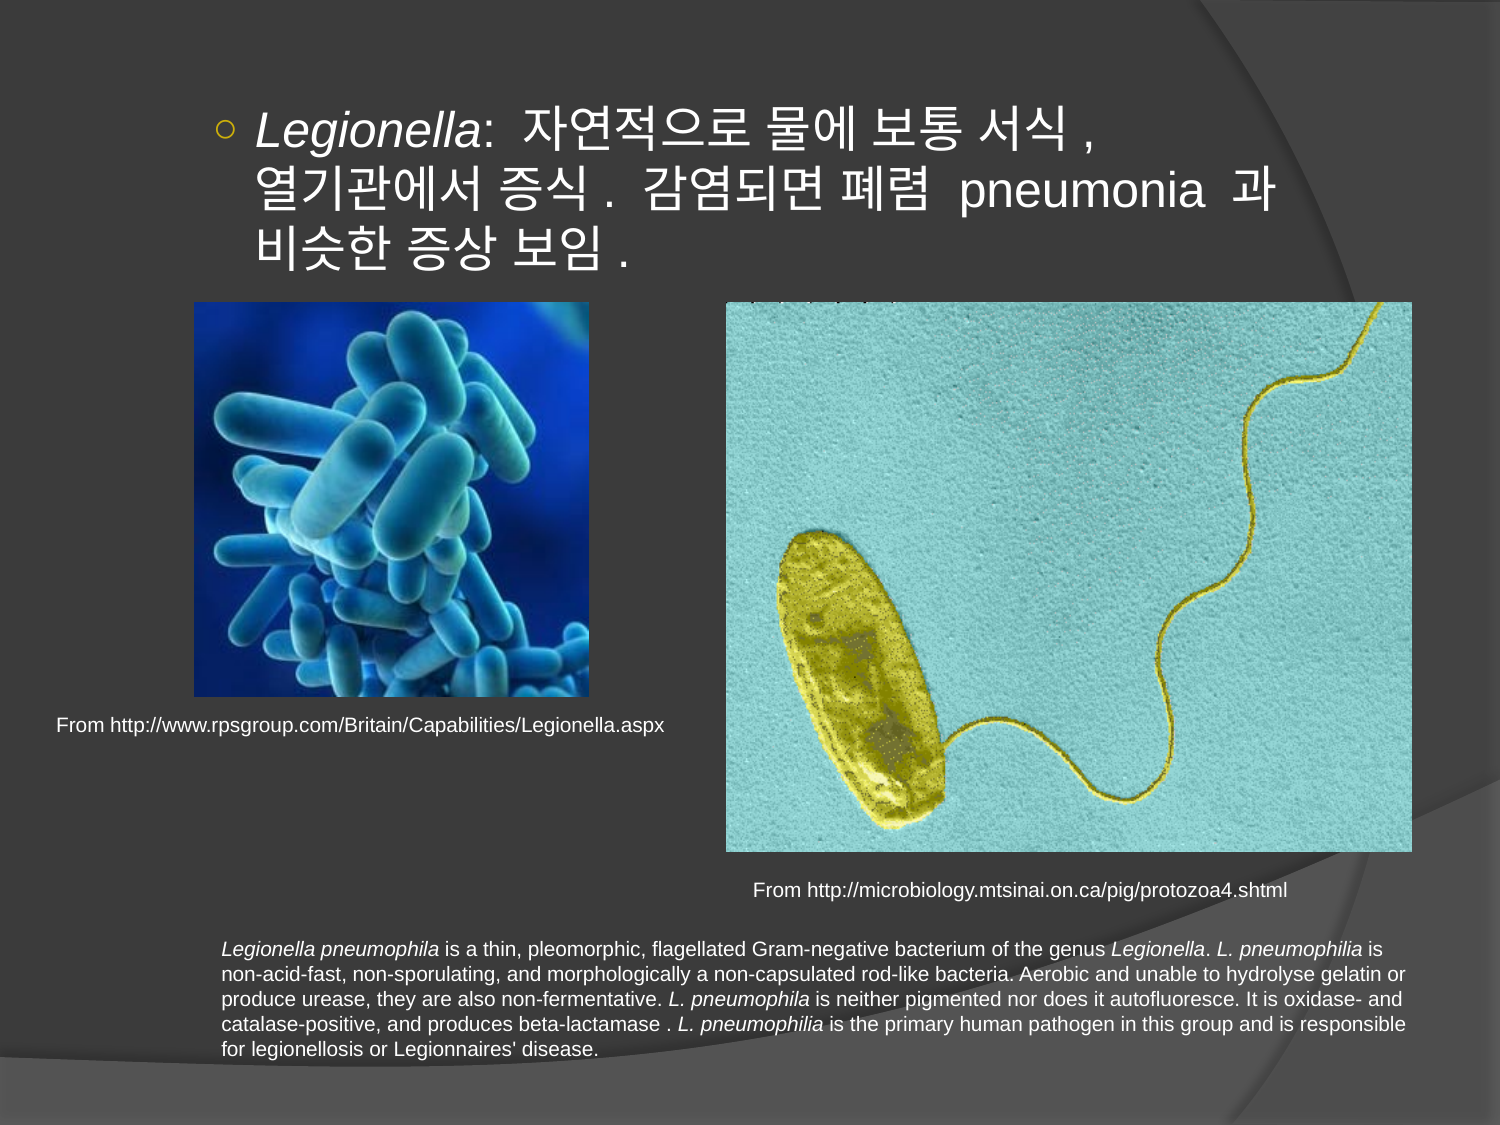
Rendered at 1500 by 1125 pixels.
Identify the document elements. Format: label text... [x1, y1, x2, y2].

text_box Legionella pneumophila is a thin, pleomorphic, flagellated Gram-negative bacterium of the genus Legionella. L. pneumophilia is non-acid-fast, non-sporulating, and morphologically a non-capsulated rod-like bacteria. Aerobic and unable to hydrolyse gelatin or produce urease, they are also non-fermentative. L. pneumophila is neither pigmented nor does it autofluoresce. It is oxidase- and catalase-positive, and produces beta-lactamase . L. pneumophilia is the primary human pathogen in this group and is responsible for legionellosis or Legionnaires' disease. [206, 928, 1435, 1094]
text_box From http://www.rpsgroup.com/Britain/Capabilities/Legionella.aspx [41, 704, 691, 744]
text_box From http://microbiology.mtsinai.on.ca/pig/protozoa4.shtml [738, 869, 1365, 910]
picture [726, 302, 1412, 852]
picture [194, 302, 589, 697]
list Legionella: 자연적으로 물에 보통 서식, 열기관에서 증식. 감염되면 폐렴 pneumonia 과 비슷한 증상 보임. [75, 90, 1300, 846]
